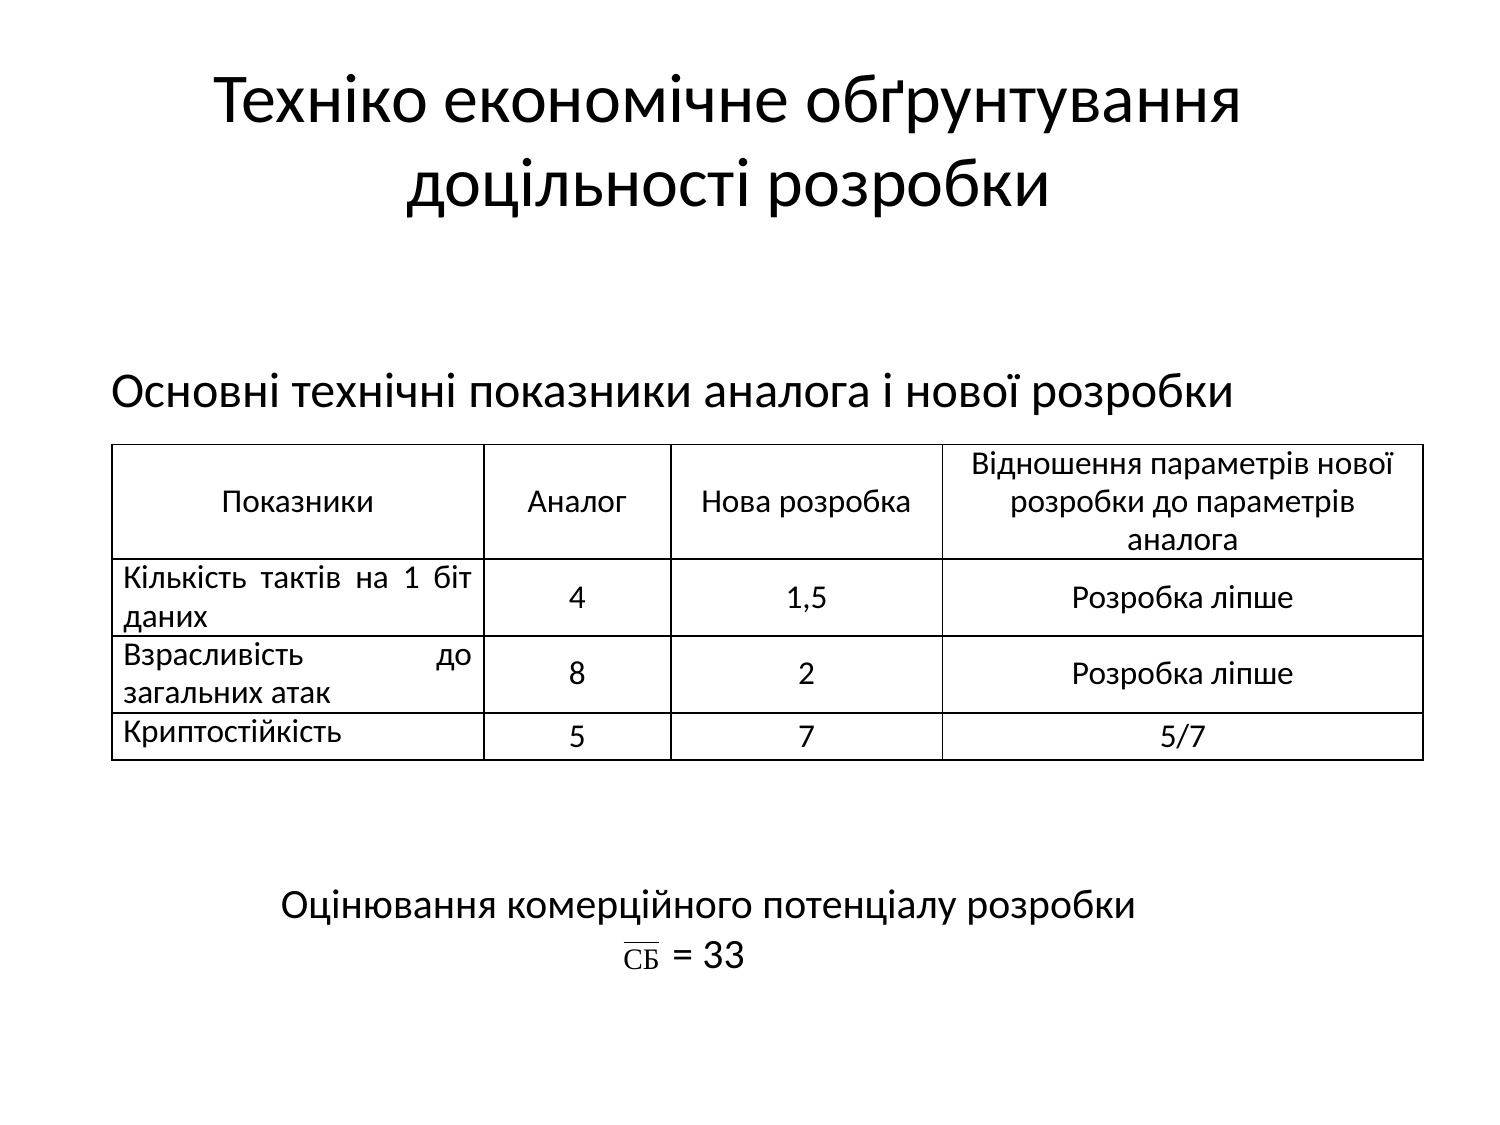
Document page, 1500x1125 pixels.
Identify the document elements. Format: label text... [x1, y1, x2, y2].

table_header Аналог [485, 445, 670, 558]
table_cell 2 [672, 637, 942, 712]
table_cell Кількість тактів на 1 біт даних [113, 560, 483, 635]
table_cell 5/7 [943, 714, 1422, 759]
table_cell Взрасливість до загальних атак [113, 637, 483, 712]
table_cell Розробка ліпше [943, 560, 1422, 635]
table_cell 8 [485, 637, 670, 712]
title Техніко економічне обґрунтування доцільності розробки [194, 42, 1264, 231]
table_cell 1,5 [672, 560, 942, 635]
picture [619, 937, 665, 977]
table_cell 4 [485, 560, 670, 635]
table_cell 7 [672, 714, 942, 759]
table_cell 5 [485, 714, 670, 759]
table_cell Криптостійкість [113, 714, 483, 759]
text_box Оцінювання комерційного потенціалу розробки = 33 [218, 869, 1199, 985]
table_header Показники [113, 445, 483, 558]
table_cell Розробка ліпше [943, 637, 1422, 712]
table_header Нова розробка [672, 445, 942, 558]
table_header Відношення параметрів нової розробки до параметрів аналога [943, 445, 1422, 558]
list Основні технічні показники аналога і нової розробки [88, 349, 1459, 988]
